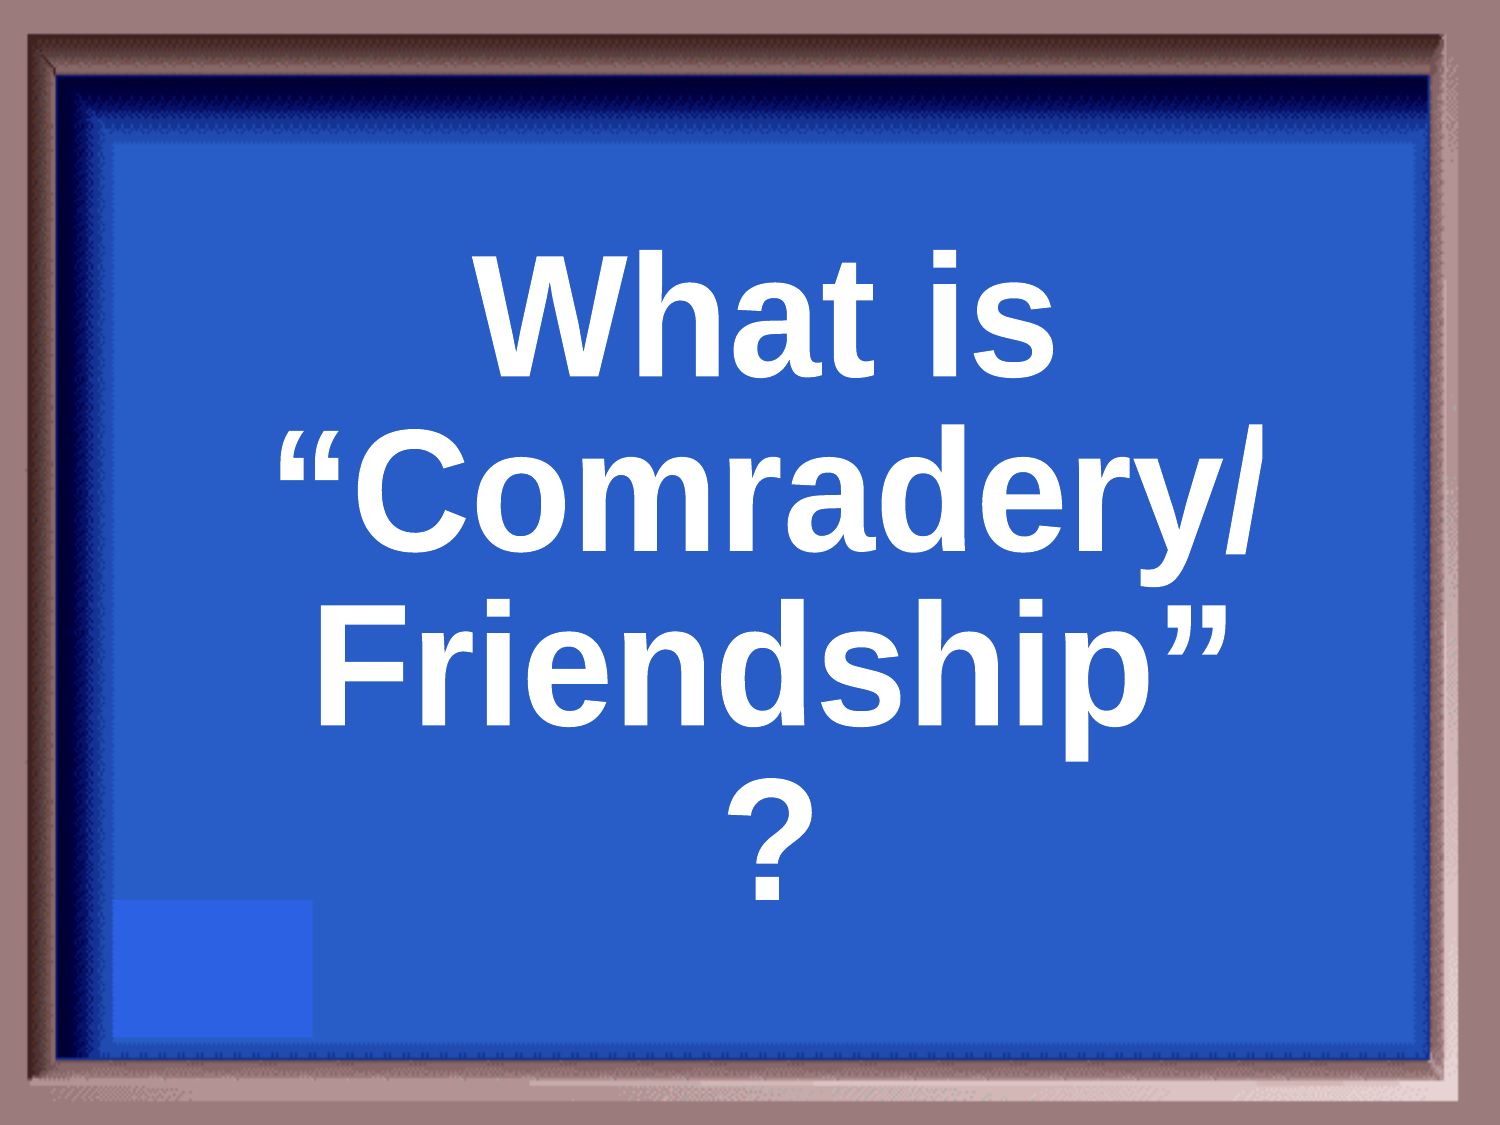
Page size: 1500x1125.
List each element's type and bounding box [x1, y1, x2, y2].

text_box [112, 899, 313, 1038]
picture [0, 0, 1500, 1125]
